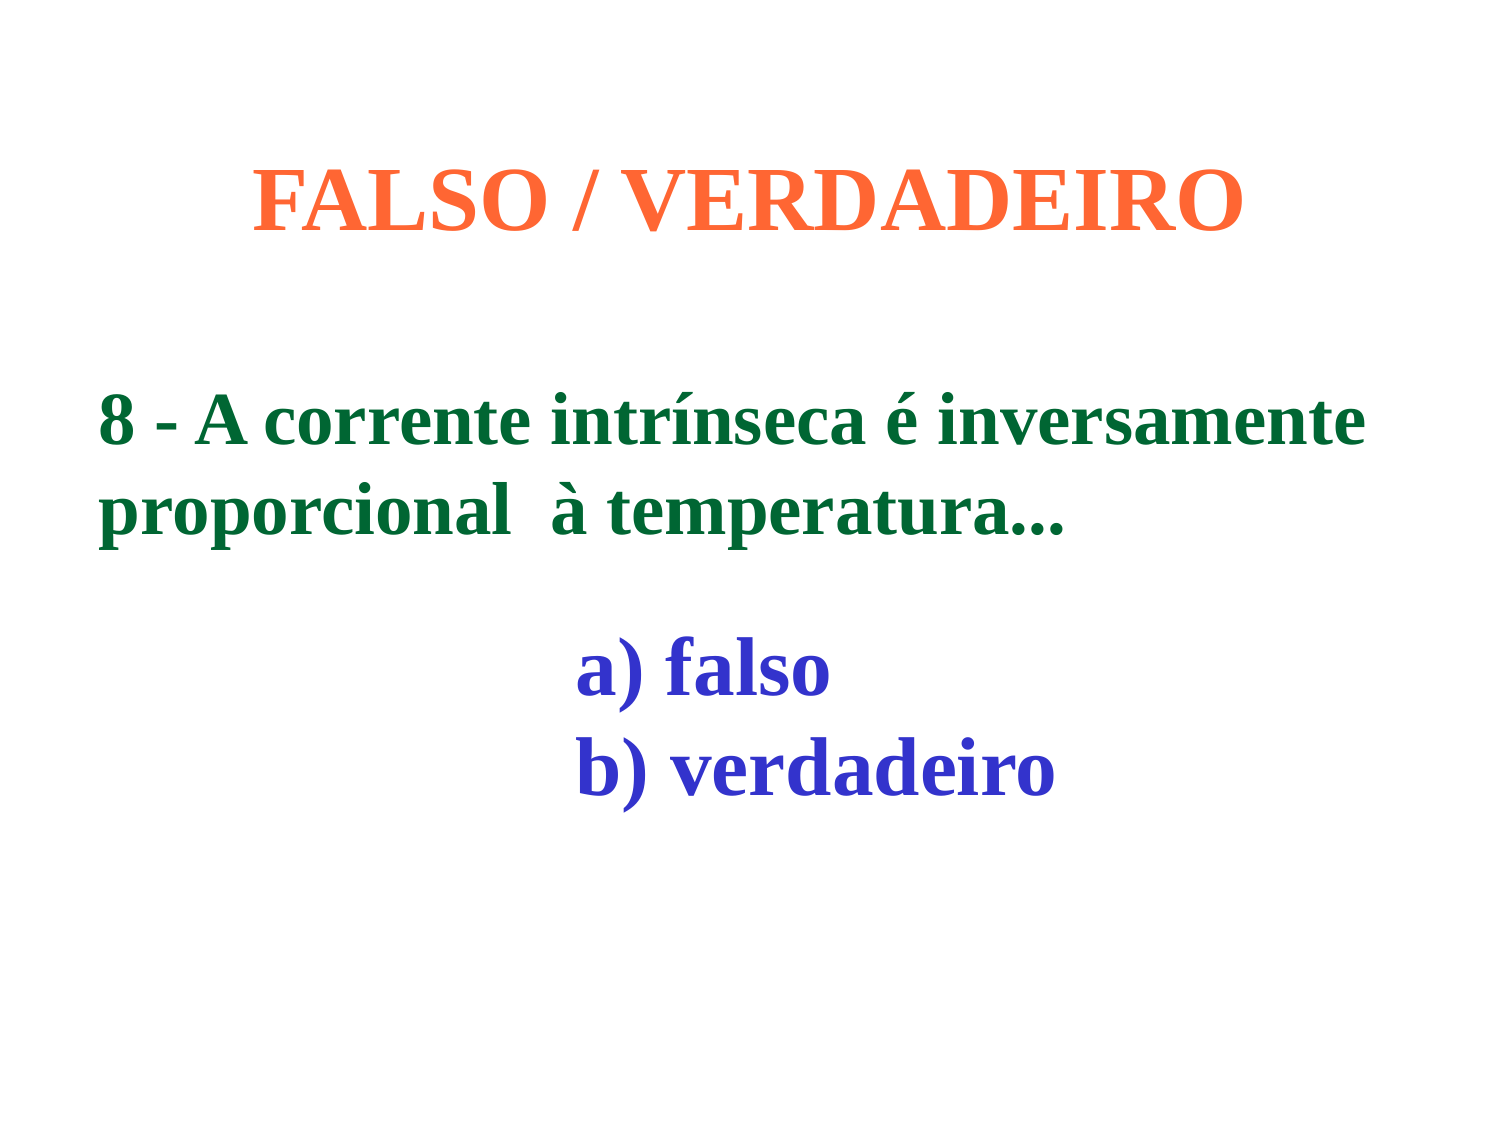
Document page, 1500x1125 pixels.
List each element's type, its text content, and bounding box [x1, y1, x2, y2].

text_box 8 - A corrente intrínseca é inversamente proporcional à temperatura... [64, 362, 1402, 558]
text_box a) falso b) verdadeiro [560, 604, 1074, 820]
title FALSO / VERDADEIRO [112, 99, 1388, 288]
